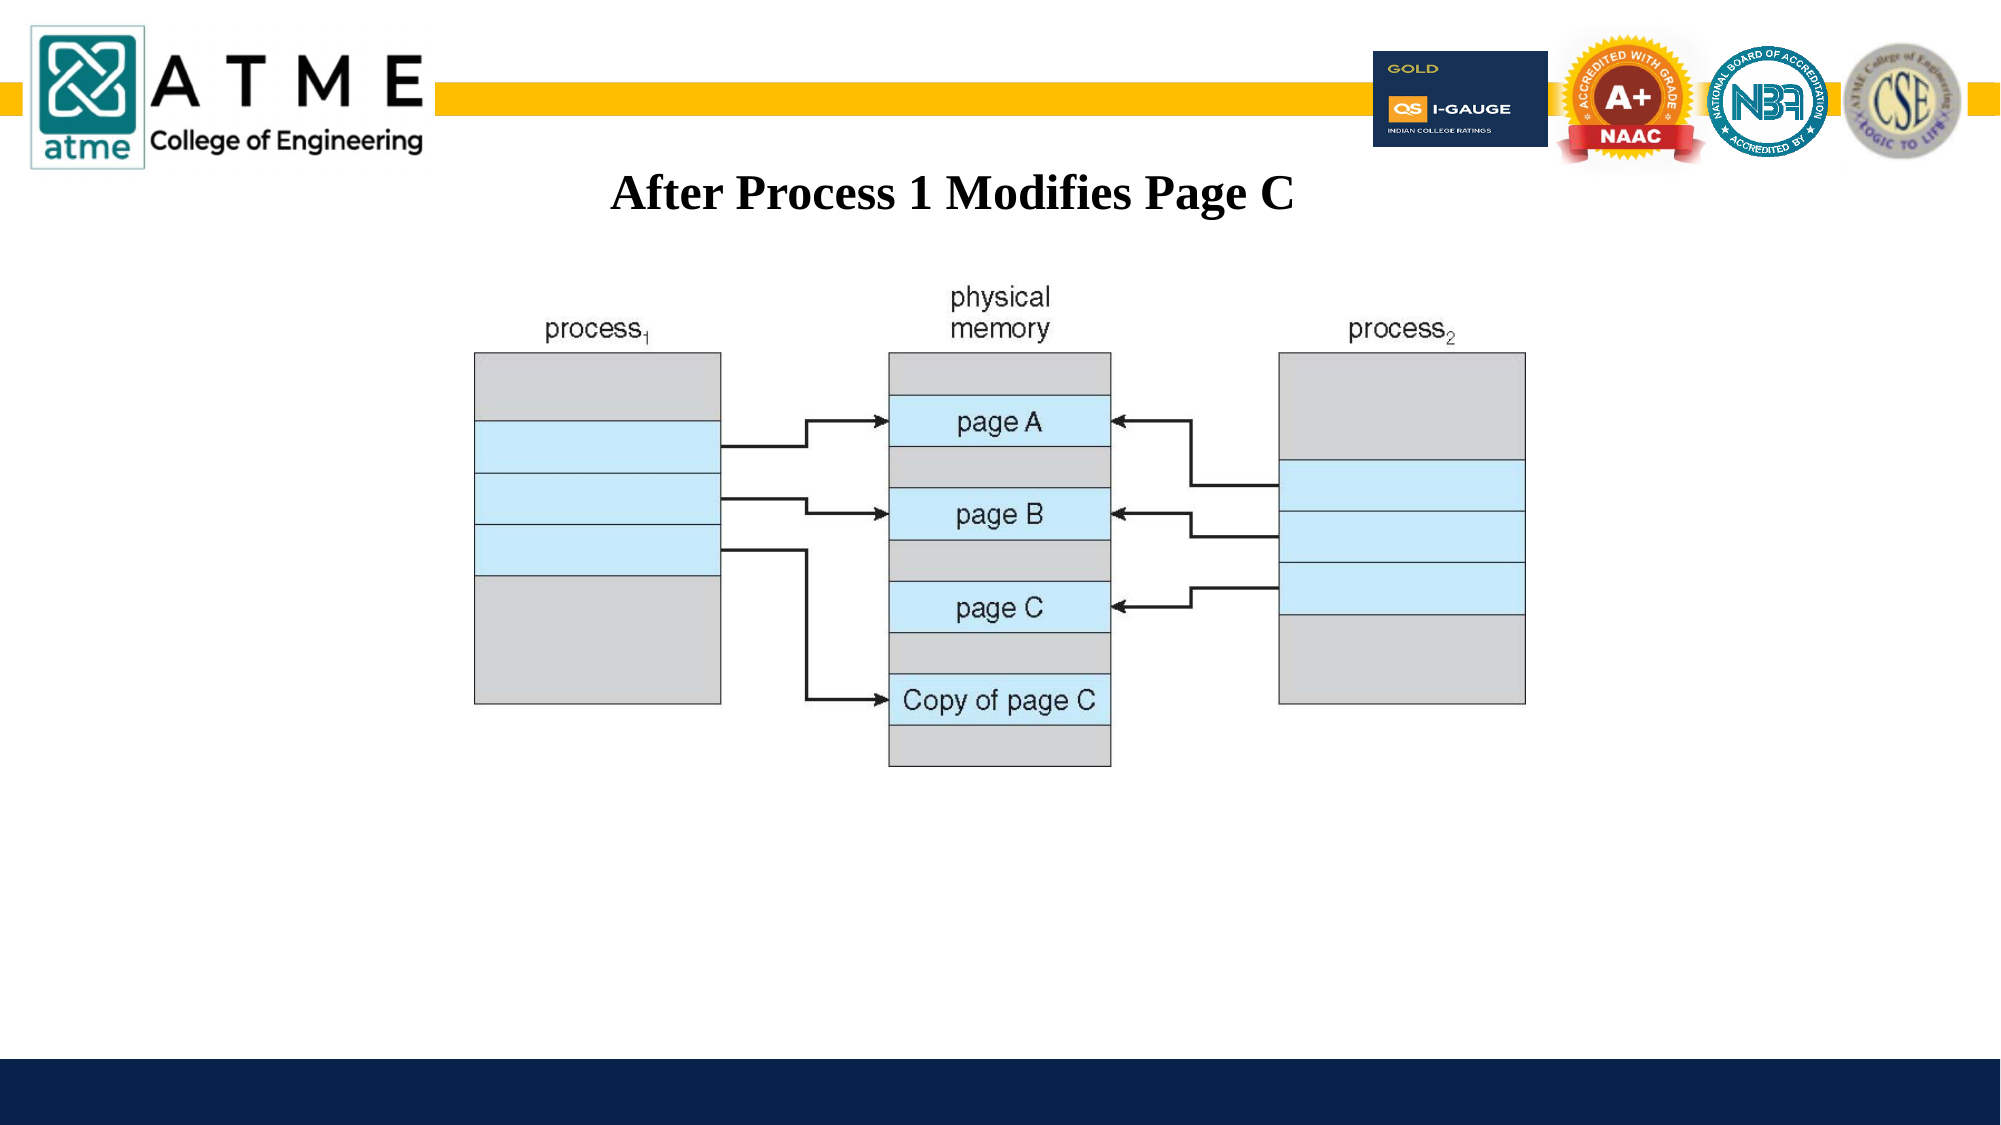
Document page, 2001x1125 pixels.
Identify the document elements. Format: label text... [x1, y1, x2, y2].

picture [1840, 26, 1968, 176]
picture [474, 281, 1526, 767]
picture [22, 15, 435, 178]
picture [0, 1059, 2001, 1125]
title After Process 1 Modifies Page C [595, 152, 1877, 247]
picture [1373, 20, 1828, 152]
